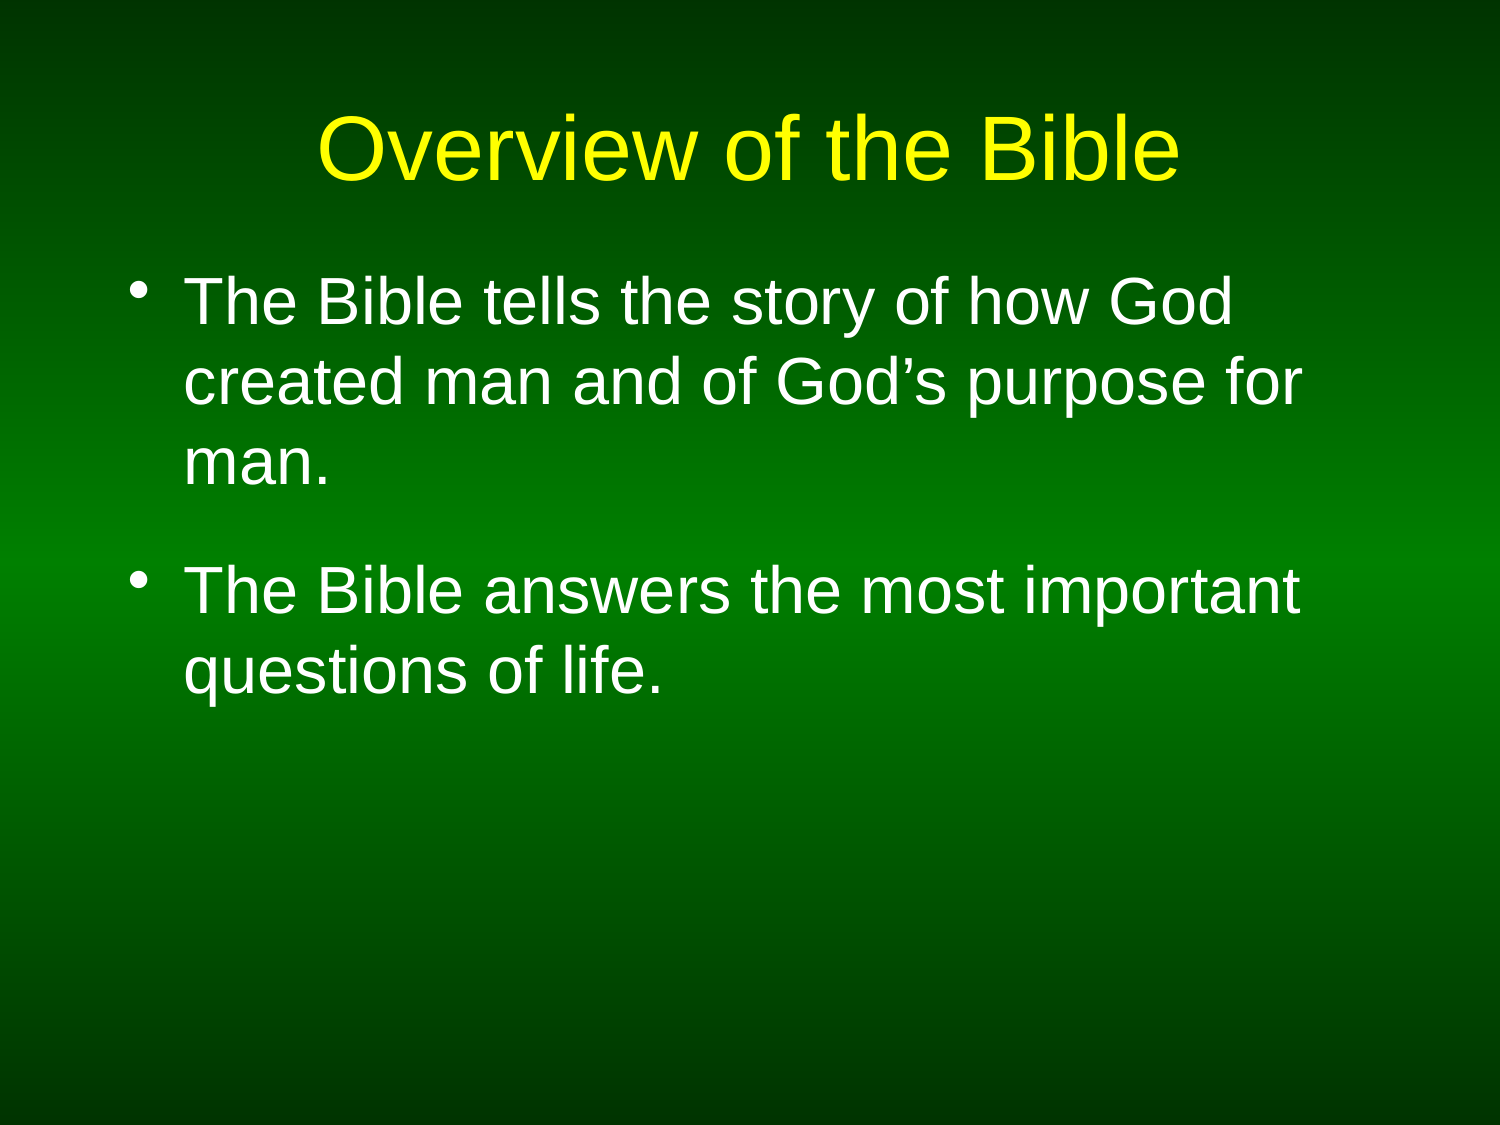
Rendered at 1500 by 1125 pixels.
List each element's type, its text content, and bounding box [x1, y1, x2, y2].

list The Bible tells the story of how God created man and of God’s purpose for man. The Bible answers the most important questions of life. [112, 249, 1388, 1063]
title Overview of the Bible [112, 50, 1388, 238]
